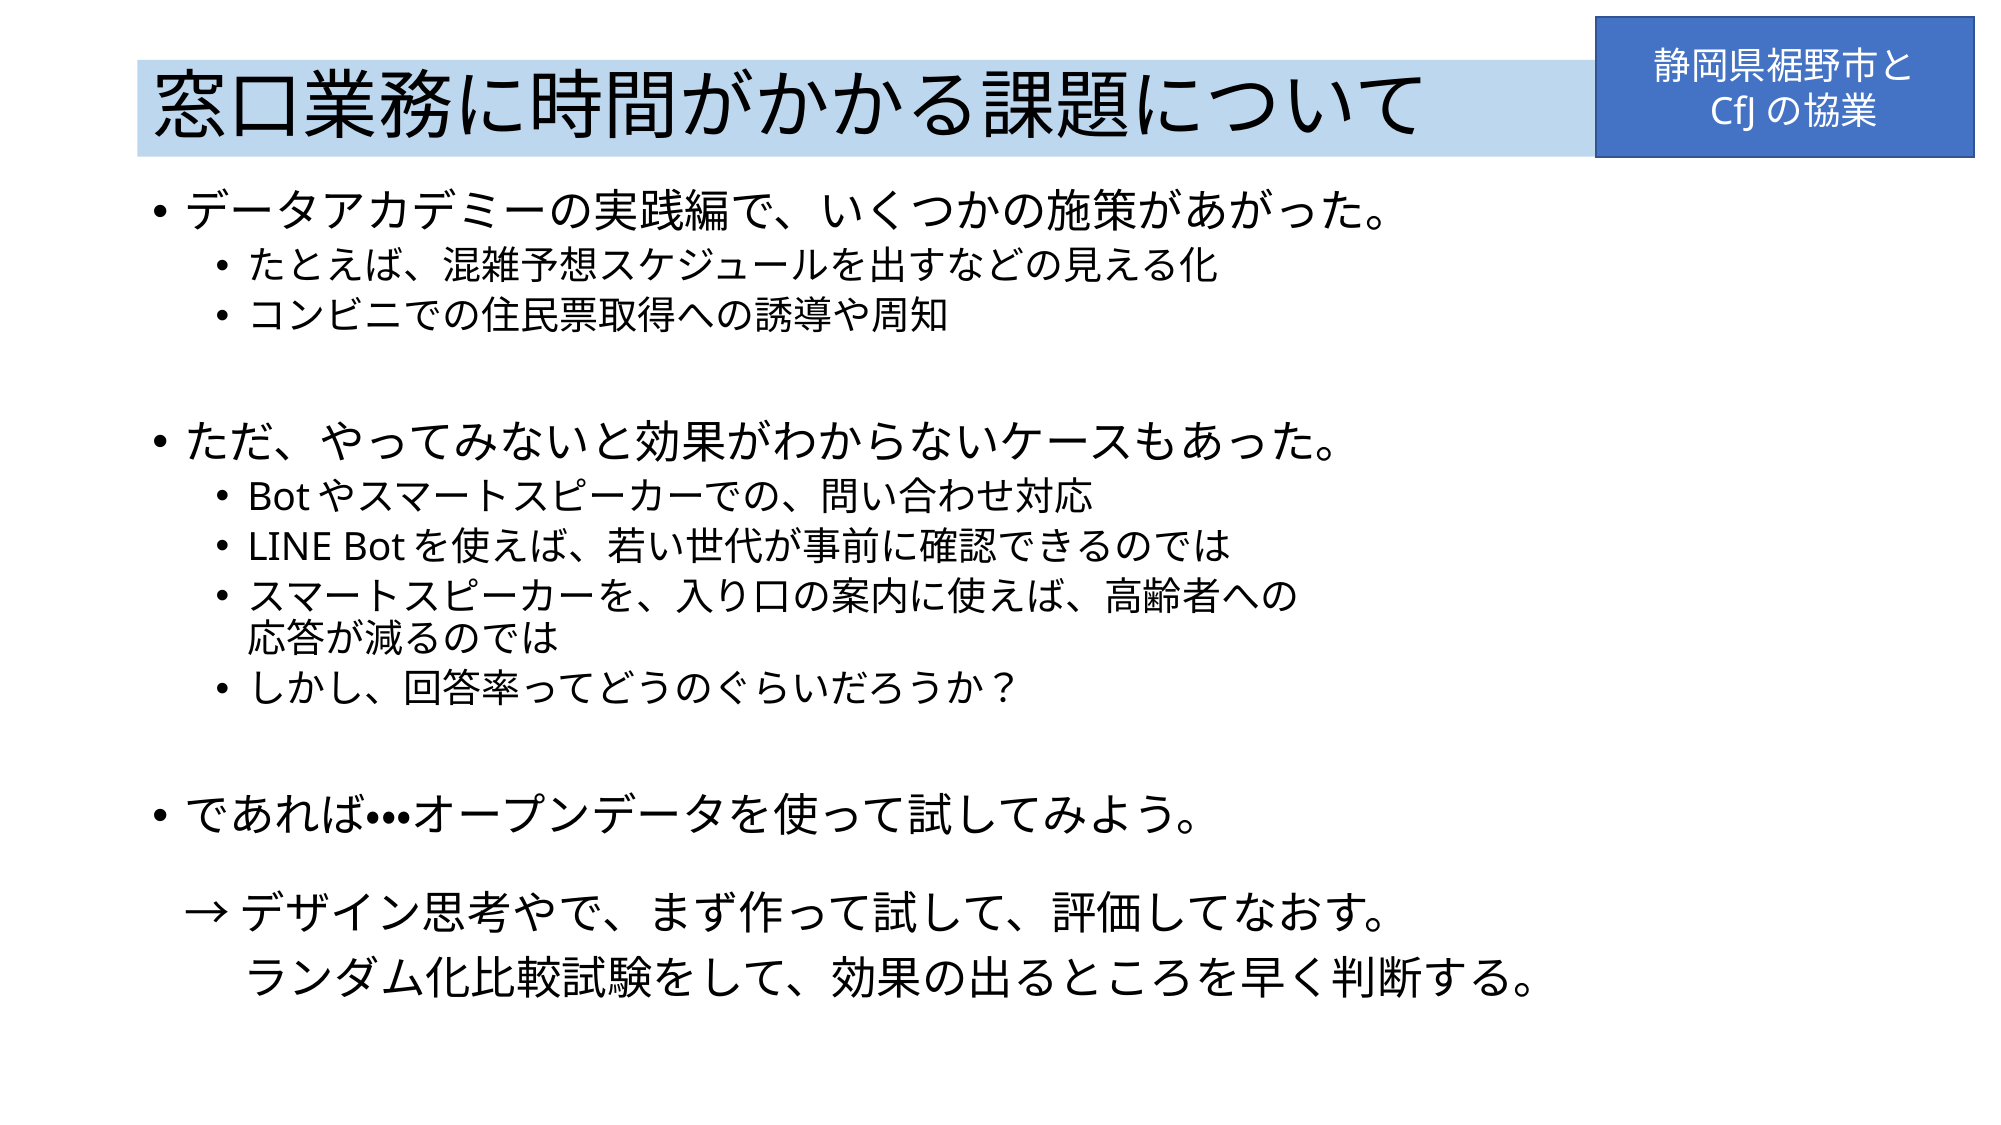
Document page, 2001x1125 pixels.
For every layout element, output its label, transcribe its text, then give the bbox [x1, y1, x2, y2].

title 窓口業務に時間がかかる課題について [137, 59, 1595, 157]
text_box 静岡県裾野市と CfJの協業 [1595, 16, 1975, 158]
list データアカデミーの実践編で、いくつかの施策があがった。 たとえば、混雑予想スケジュールを出すなどの見える化 コンビニでの住民票取得への誘導や周知 ただ、やってみないと効果がわからないケースもあった。 Botやスマートスピーカーでの、問い合わせ対応 LINE Botを使えば、若い世代が事前に確認できるのでは スマートスピーカーを、入り口の案内に使えば、高齢者への 応答が減るのでは しかし、回答率ってどうのぐらいだろうか？ であれば・・・オープンデータを使って試してみよう。 → デザイン思考やで、まず作って試して、評価してなおす。 ランダム化比較試験をして、効果の出るところを早く判断する。 [137, 181, 1863, 1014]
